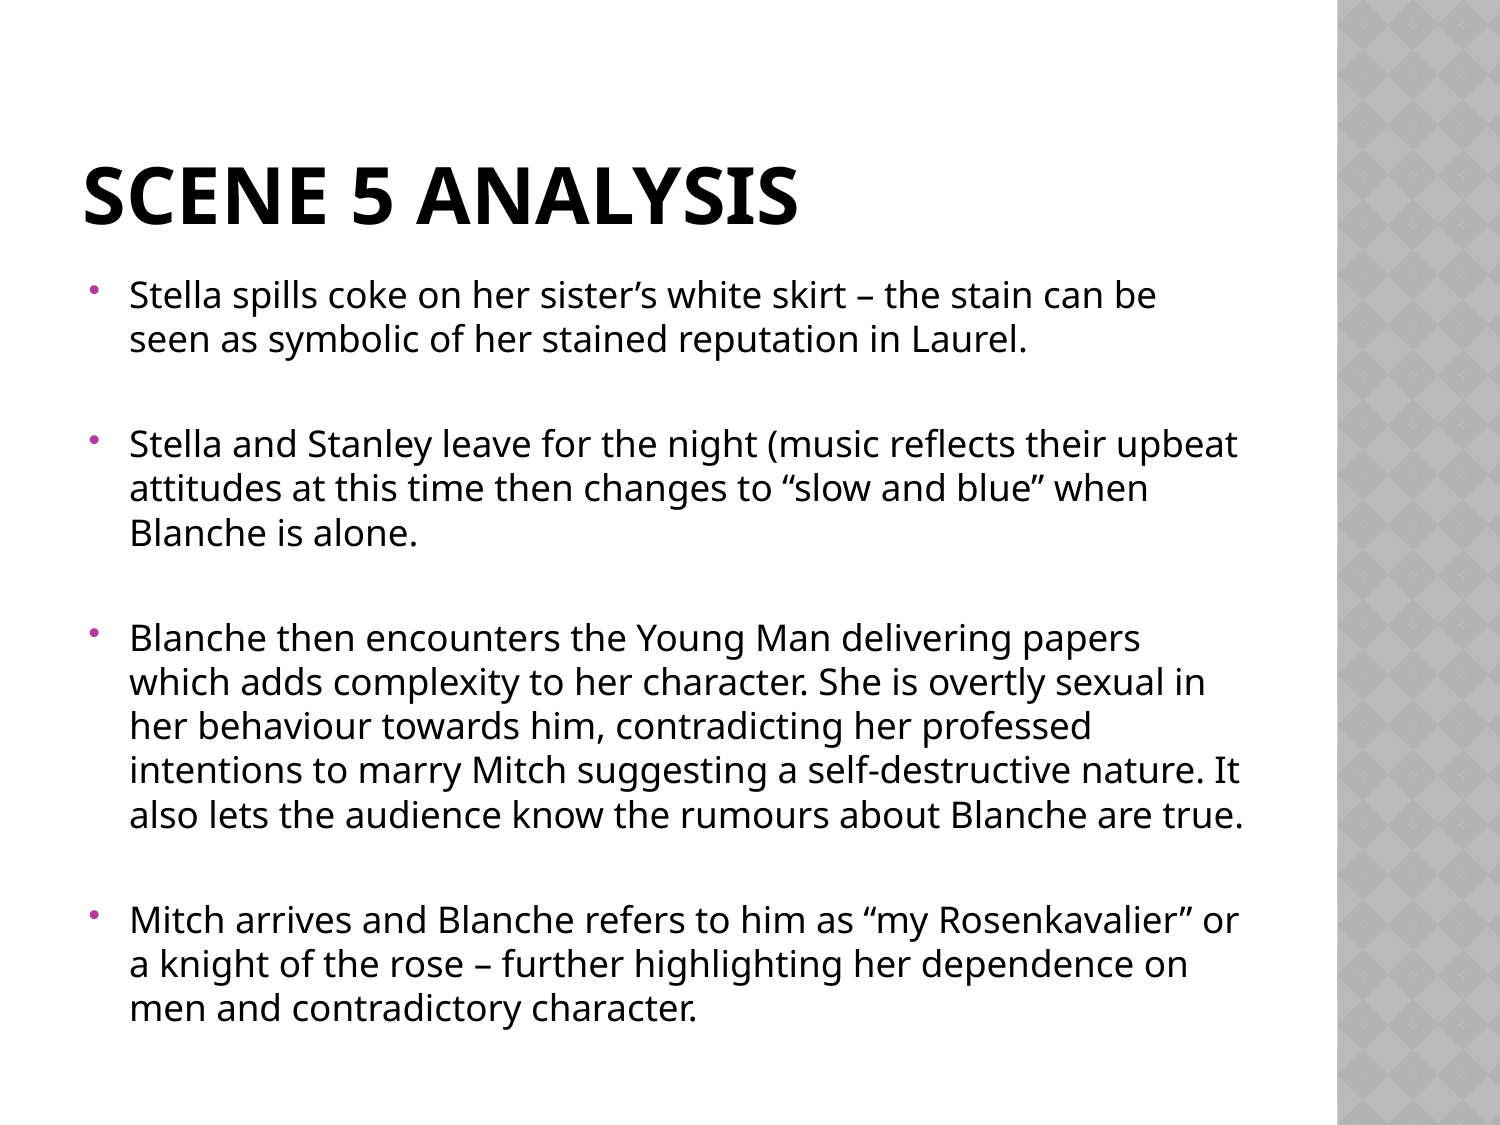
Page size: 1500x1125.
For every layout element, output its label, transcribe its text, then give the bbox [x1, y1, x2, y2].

list Stella spills coke on her sister’s white skirt – the stain can be seen as symbolic of her stained reputation in Laurel. Stella and Stanley leave for the night (music reflects their upbeat attitudes at this time then changes to “slow and blue” when Blanche is alone. Blanche then encounters the Young Man delivering papers which adds complexity to her character. She is overtly sexual in her behaviour towards him, contradicting her professed intentions to marry Mitch suggesting a self-destructive nature. It also lets the audience know the rumours about Blanche are true. Mitch arrives and Blanche refers to him as “my Rosenkavalier” or a knight of the rose – further highlighting her dependence on men and contradictory character. [75, 264, 1263, 1059]
title Scene 5 analysis [75, 52, 1263, 240]
